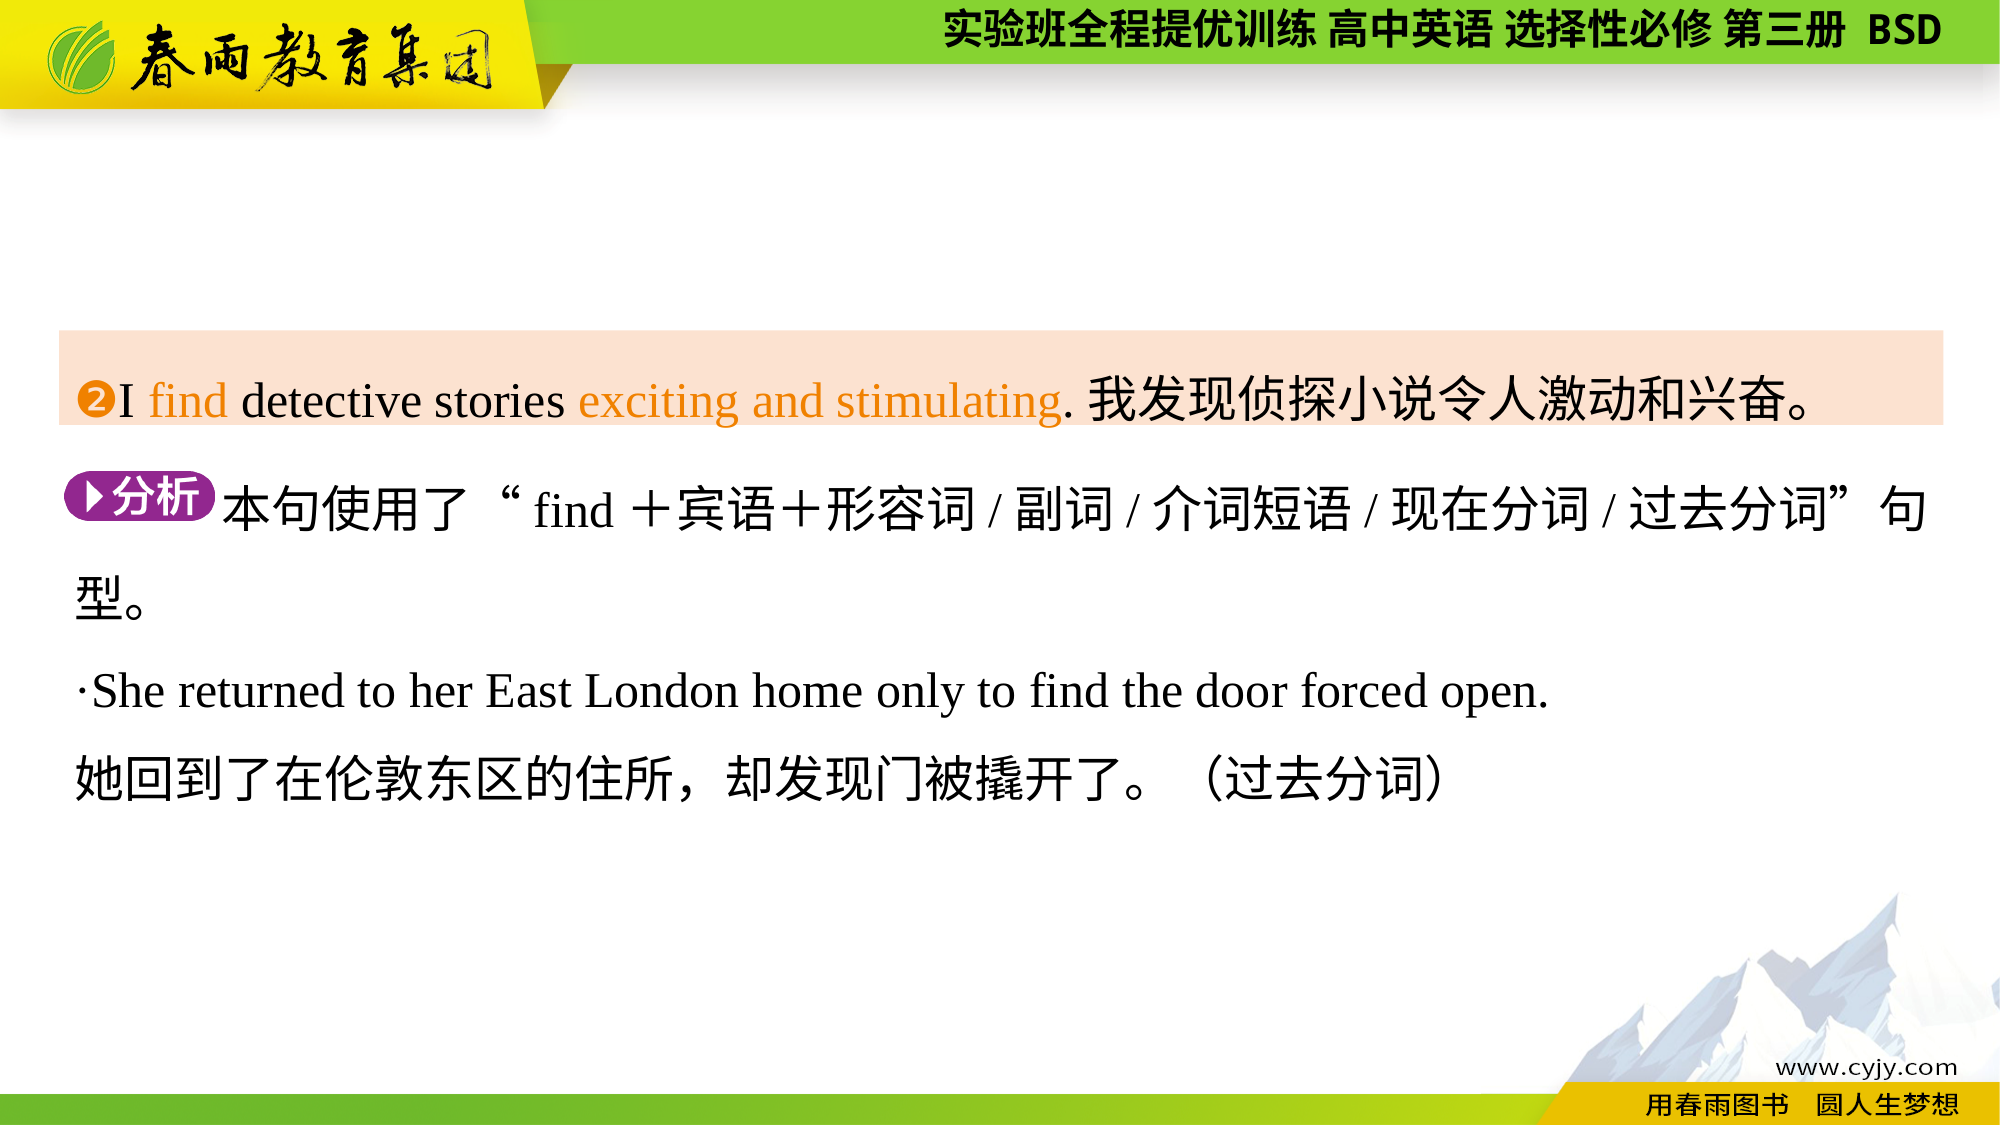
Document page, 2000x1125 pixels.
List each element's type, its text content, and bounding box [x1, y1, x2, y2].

list ❷I find detective stories exciting and stimulating.我发现侦探小说令人激动和兴奋。 [59, 330, 1944, 425]
text_box 本句使用了“find＋宾语＋形容词/副词/介词短语/现在分词/过去分词”句型。 ·She returned to her East London home only to find the door forced open. 她回到了在伦敦东区的住所，却发现门被撬开了。（过去分词） [59, 439, 1944, 815]
picture [0, 0, 2000, 1125]
